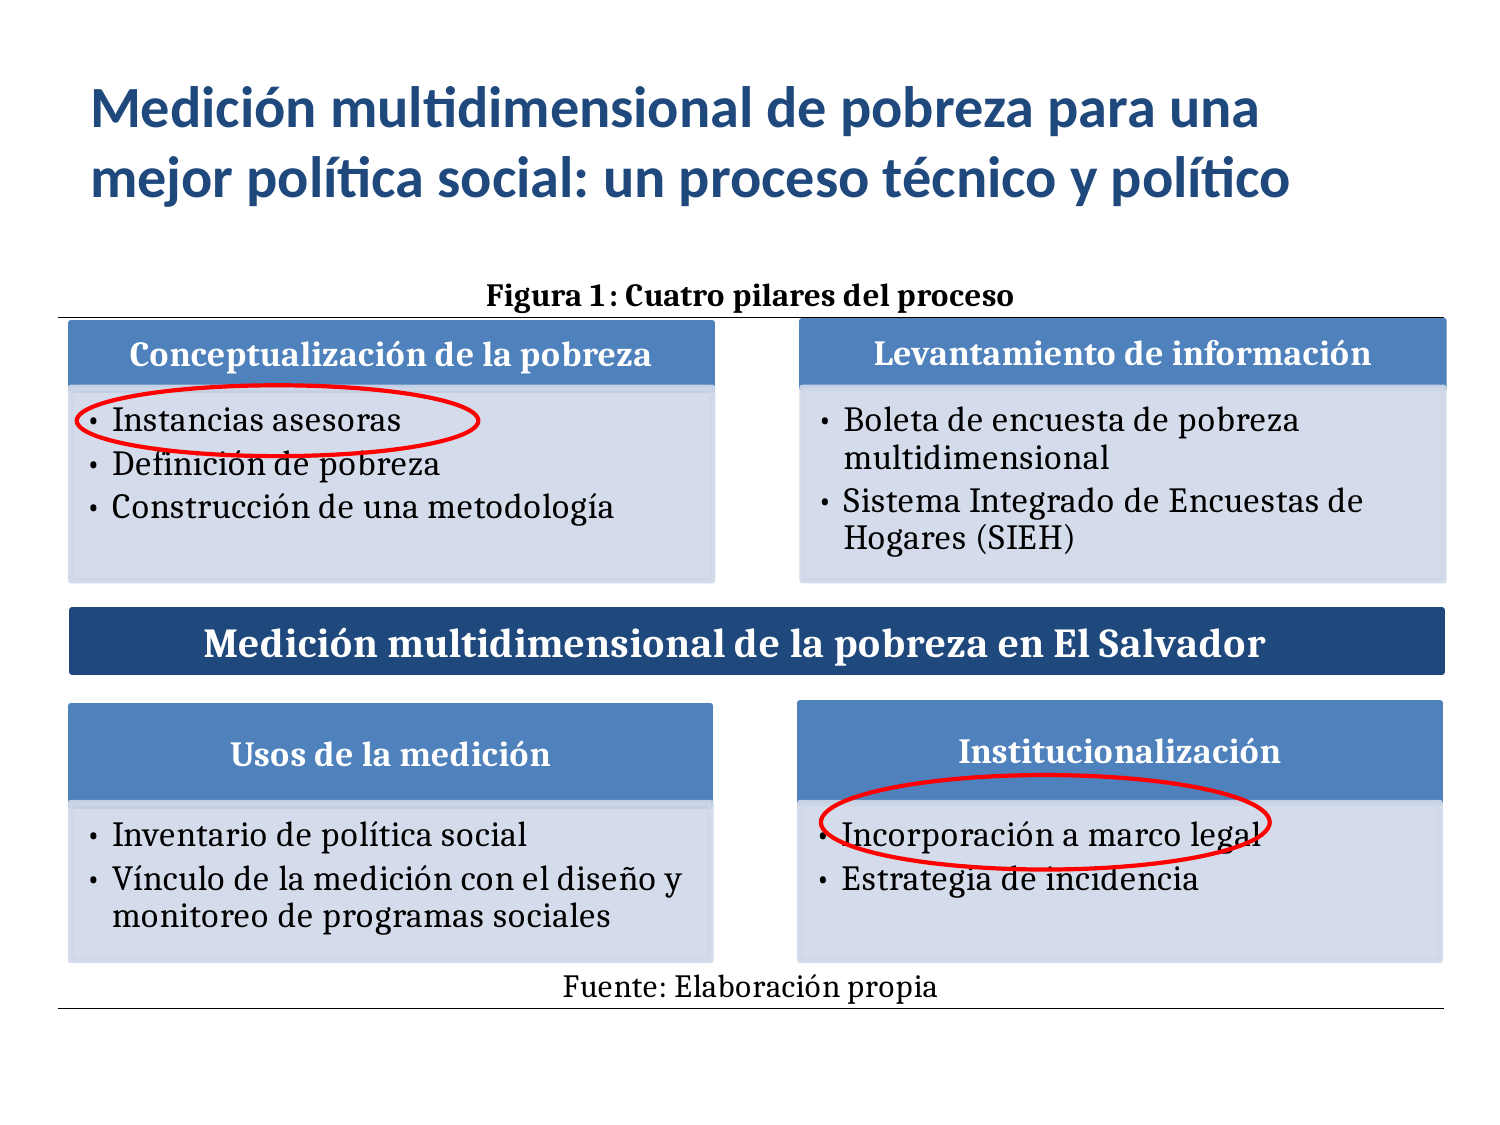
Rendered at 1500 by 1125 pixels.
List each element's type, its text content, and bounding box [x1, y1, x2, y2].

picture [52, 275, 1447, 1009]
title Medición multidimensional de pobreza para una mejor política social: un proceso técnico y político [75, 45, 1425, 233]
